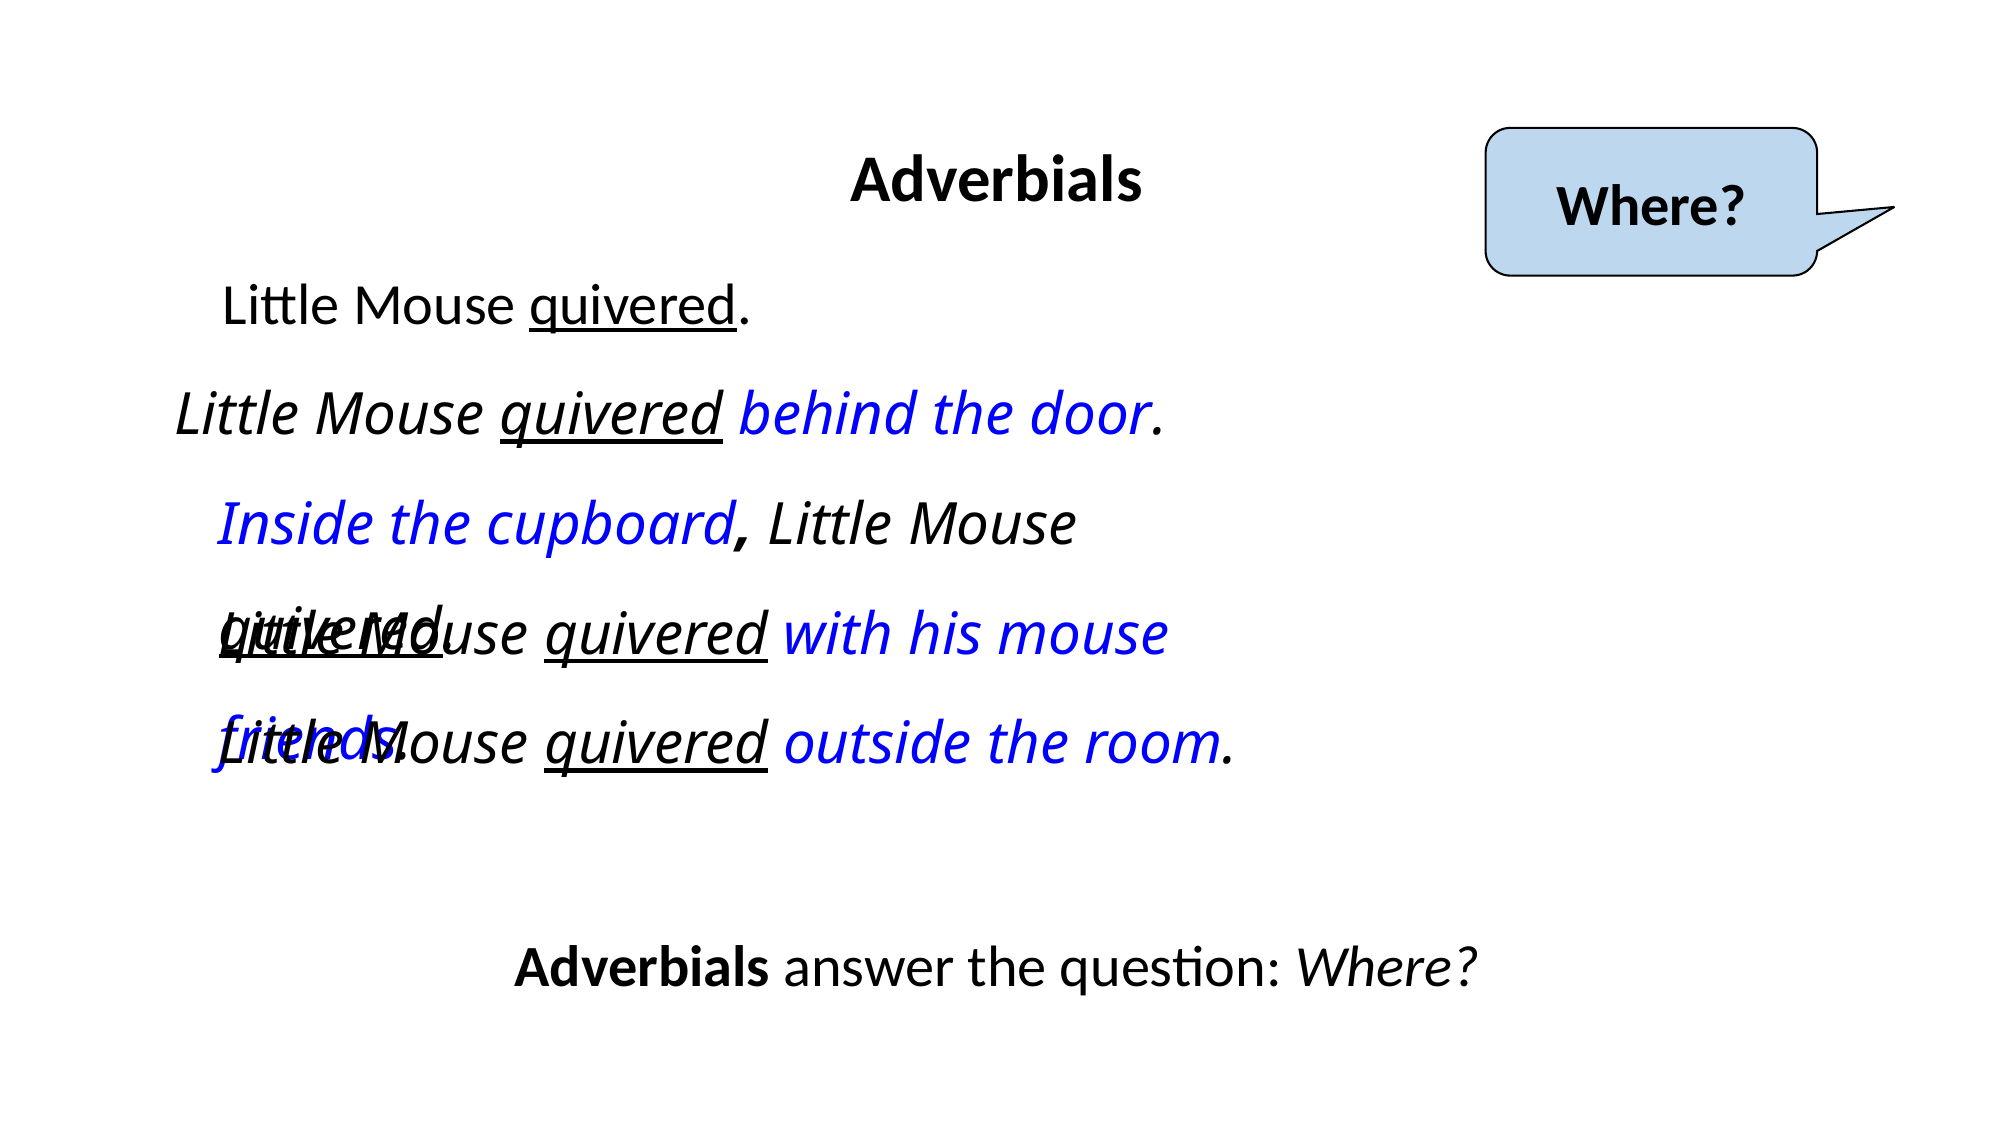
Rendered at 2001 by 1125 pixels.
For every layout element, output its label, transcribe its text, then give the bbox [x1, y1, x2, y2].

text_box Adverbials answer the question: Where? [471, 921, 1522, 1006]
text_box Little Mouse quivered with his mouse friends. [204, 553, 1301, 779]
text_box Inside the cupboard, Little Mouse quivered. [204, 443, 1269, 553]
text_box Little Mouse quivered. [208, 223, 767, 334]
text_box Adverbials [835, 127, 1159, 223]
text_box Little Mouse quivered outside the room. [204, 663, 1285, 783]
text_box Little Mouse quivered behind the door. [162, 334, 1179, 454]
text_box Where? [1484, 126, 1895, 277]
